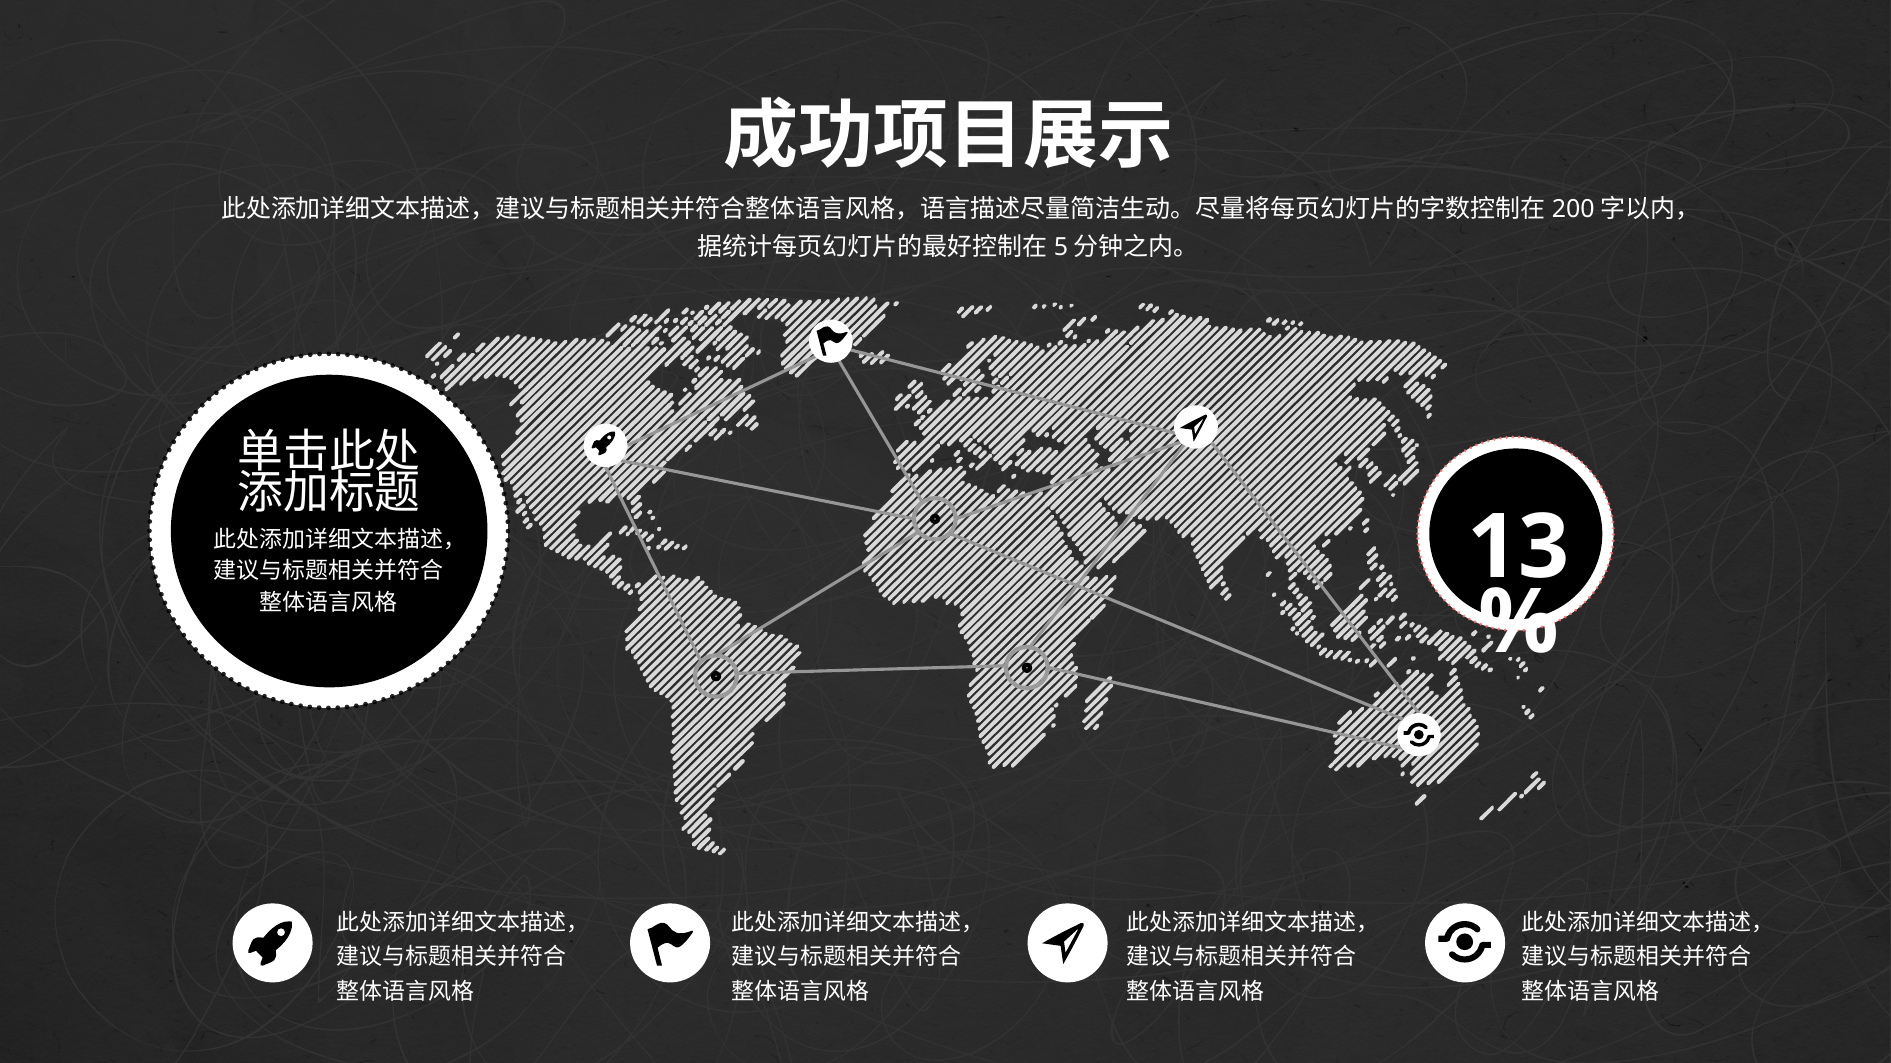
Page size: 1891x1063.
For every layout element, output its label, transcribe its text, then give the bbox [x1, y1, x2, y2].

text_box [665, 454, 676, 459]
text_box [1424, 903, 1506, 983]
text_box [1414, 794, 1427, 806]
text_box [1028, 457, 1194, 650]
text_box [636, 313, 653, 327]
text_box [1497, 792, 1517, 812]
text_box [232, 903, 313, 983]
text_box [1117, 309, 1407, 440]
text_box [1173, 405, 1219, 449]
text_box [1211, 441, 1420, 714]
text_box 此处添加详细文本描述，建议与标题相关并符合整体语言风格 [1126, 900, 1366, 1004]
text_box 此处添加详细文本描述，建议与标题相关并符合整体语言风格 [1521, 900, 1761, 1004]
text_box [499, 322, 663, 530]
text_box [1328, 758, 1342, 769]
text_box 成功项目展示 [325, 94, 1571, 185]
text_box [818, 297, 840, 317]
text_box [453, 332, 460, 340]
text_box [913, 497, 956, 540]
text_box [549, 522, 591, 561]
text_box [977, 729, 1041, 769]
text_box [605, 476, 702, 662]
text_box [1481, 640, 1494, 653]
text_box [629, 903, 711, 983]
text_box [645, 671, 697, 728]
text_box [670, 682, 787, 803]
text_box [583, 423, 628, 468]
text_box [1062, 318, 1077, 339]
text_box [437, 344, 452, 352]
text_box [1481, 662, 1493, 673]
text_box [1375, 341, 1447, 411]
text_box [1437, 688, 1471, 735]
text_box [808, 318, 853, 363]
text_box [1138, 303, 1159, 314]
text_box [1197, 493, 1206, 531]
text_box [985, 304, 992, 312]
text_box [1197, 457, 1206, 482]
text_box [1031, 303, 1038, 310]
text_box [639, 297, 778, 354]
text_box [1081, 327, 1127, 345]
text_box [956, 305, 983, 319]
text_box [827, 296, 890, 344]
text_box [735, 665, 1006, 674]
text_box [1428, 667, 1461, 711]
text_box [717, 847, 727, 856]
text_box [962, 527, 974, 531]
text_box [1333, 758, 1351, 772]
text_box [629, 315, 638, 323]
text_box [1424, 694, 1439, 710]
text_box [927, 466, 950, 496]
text_box [1530, 771, 1539, 779]
text_box [923, 548, 944, 603]
text_box [1479, 805, 1494, 821]
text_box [949, 533, 1206, 720]
text_box [679, 731, 755, 815]
text_box [1077, 316, 1087, 327]
text_box [1424, 638, 1482, 669]
text_box [582, 540, 600, 571]
text_box [973, 527, 1018, 531]
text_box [955, 441, 1181, 519]
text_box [149, 353, 509, 709]
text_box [620, 460, 914, 519]
text_box [0, 0, 1891, 1063]
text_box 此处添加详细文本描述，建议与标题相关并符合整体语言风格 [731, 900, 971, 1004]
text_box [1046, 666, 1391, 749]
text_box [428, 341, 443, 352]
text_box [627, 356, 816, 446]
text_box [764, 298, 821, 354]
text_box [838, 359, 923, 502]
text_box [1197, 476, 1206, 499]
text_box [975, 335, 1019, 345]
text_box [694, 655, 737, 697]
text_box [1515, 656, 1528, 673]
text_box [859, 347, 1200, 440]
text_box [1538, 686, 1545, 693]
text_box [642, 671, 651, 677]
text_box 此处添加详细文本描述，建议与标题相关并符合整体语言风格 [336, 900, 576, 1004]
text_box [1409, 713, 1480, 788]
text_box [1519, 777, 1546, 799]
text_box [1090, 314, 1097, 322]
text_box [1424, 673, 1434, 686]
text_box [633, 454, 667, 459]
text_box [893, 301, 900, 307]
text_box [1417, 436, 1614, 631]
text_box [475, 335, 510, 352]
text_box [1346, 758, 1369, 768]
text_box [1396, 712, 1442, 757]
text_box [681, 797, 719, 854]
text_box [1027, 903, 1108, 983]
text_box [927, 448, 939, 463]
text_box [1521, 705, 1535, 720]
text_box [715, 531, 919, 656]
text_box [683, 772, 731, 821]
text_box [1426, 412, 1432, 419]
text_box [533, 473, 600, 548]
text_box [808, 299, 830, 318]
text_box [1424, 686, 1434, 703]
text_box 此处添加详细文本描述，建议与标题相关并符合整体语言风格，语言描述尽量简洁生动。尽量将每页幻灯片的字数控制在200字以内， 据统计每页幻灯片的最好控制在5分钟之内。 [212, 185, 1684, 260]
